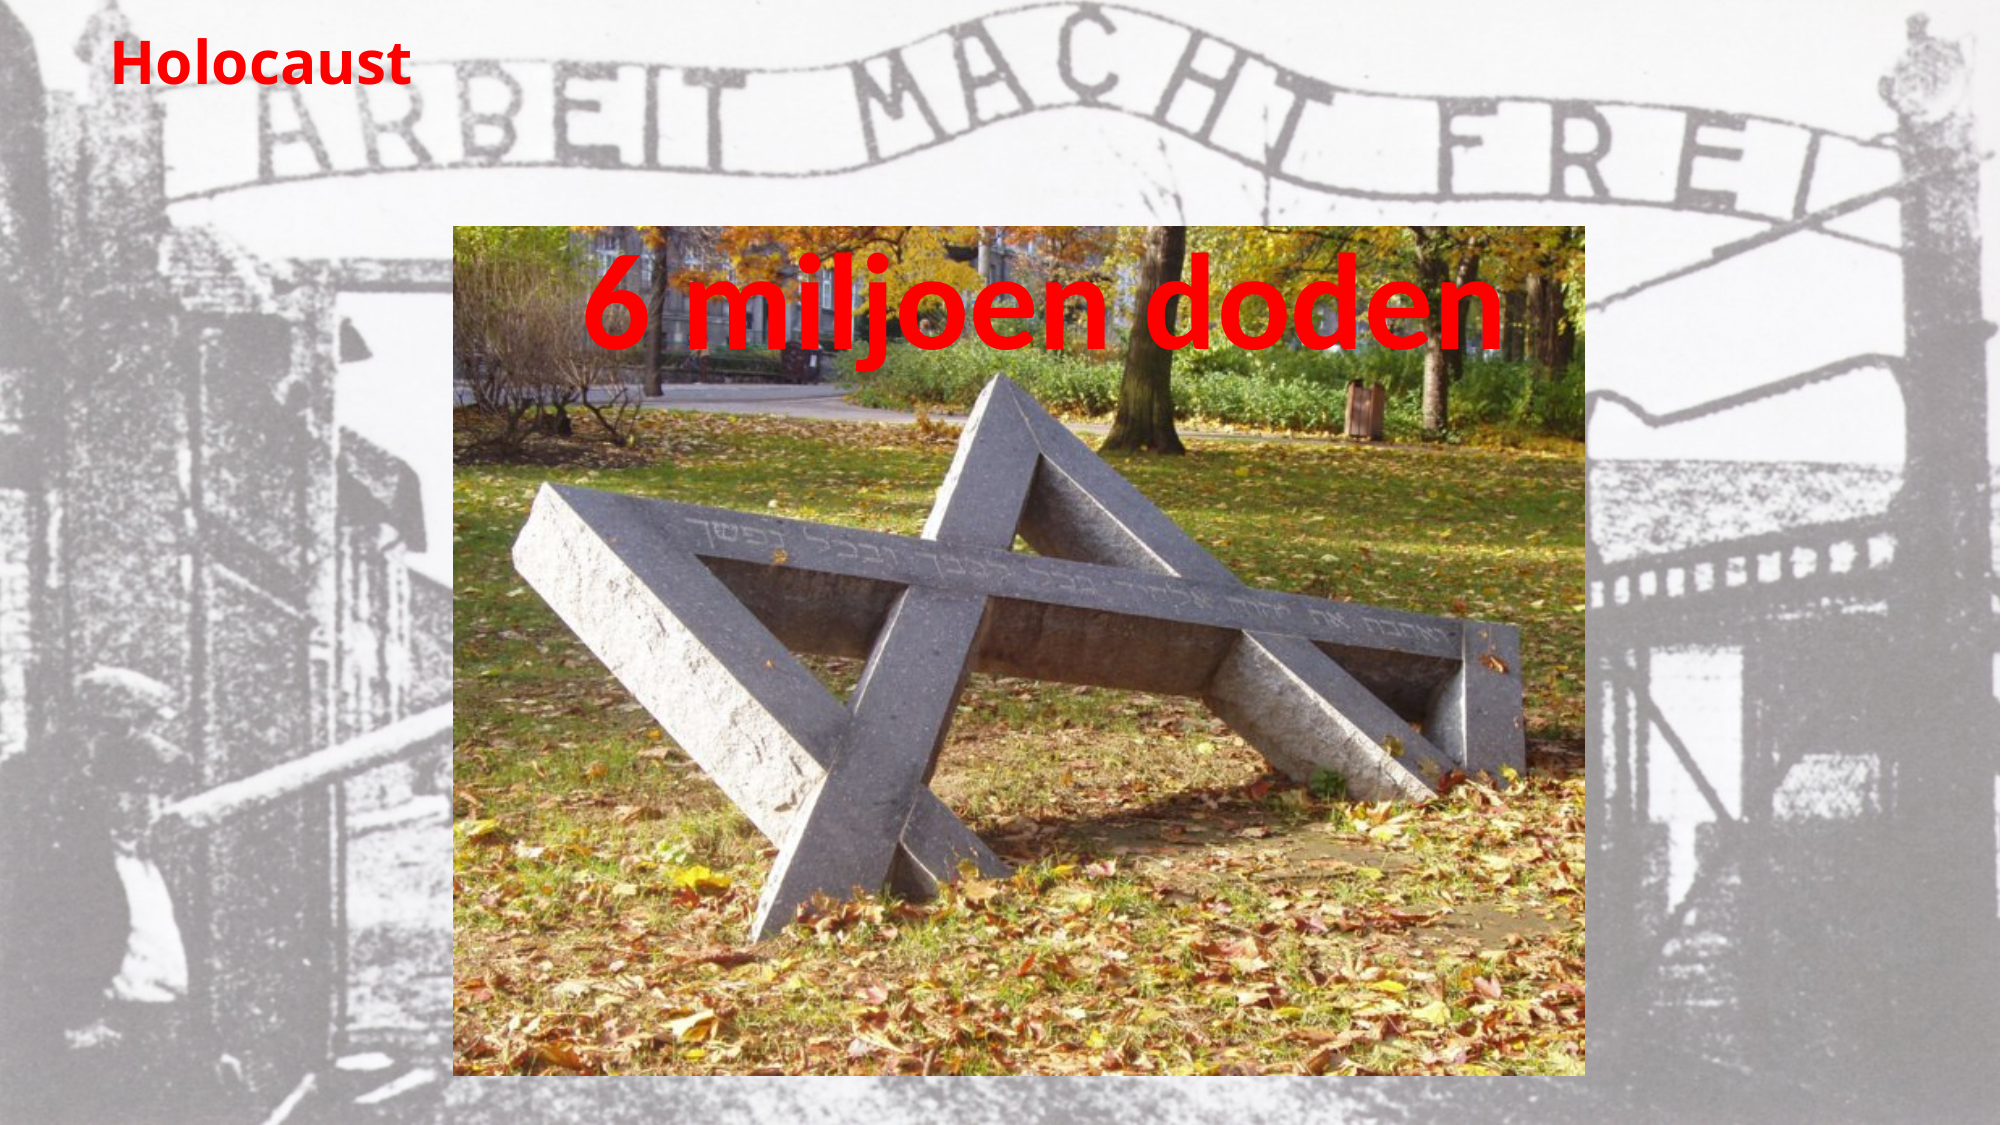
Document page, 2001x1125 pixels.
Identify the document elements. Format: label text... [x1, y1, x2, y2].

title Holocaust [94, 25, 1698, 106]
text_box 6 miljoen doden [453, 204, 1637, 385]
picture [452, 226, 1585, 1076]
